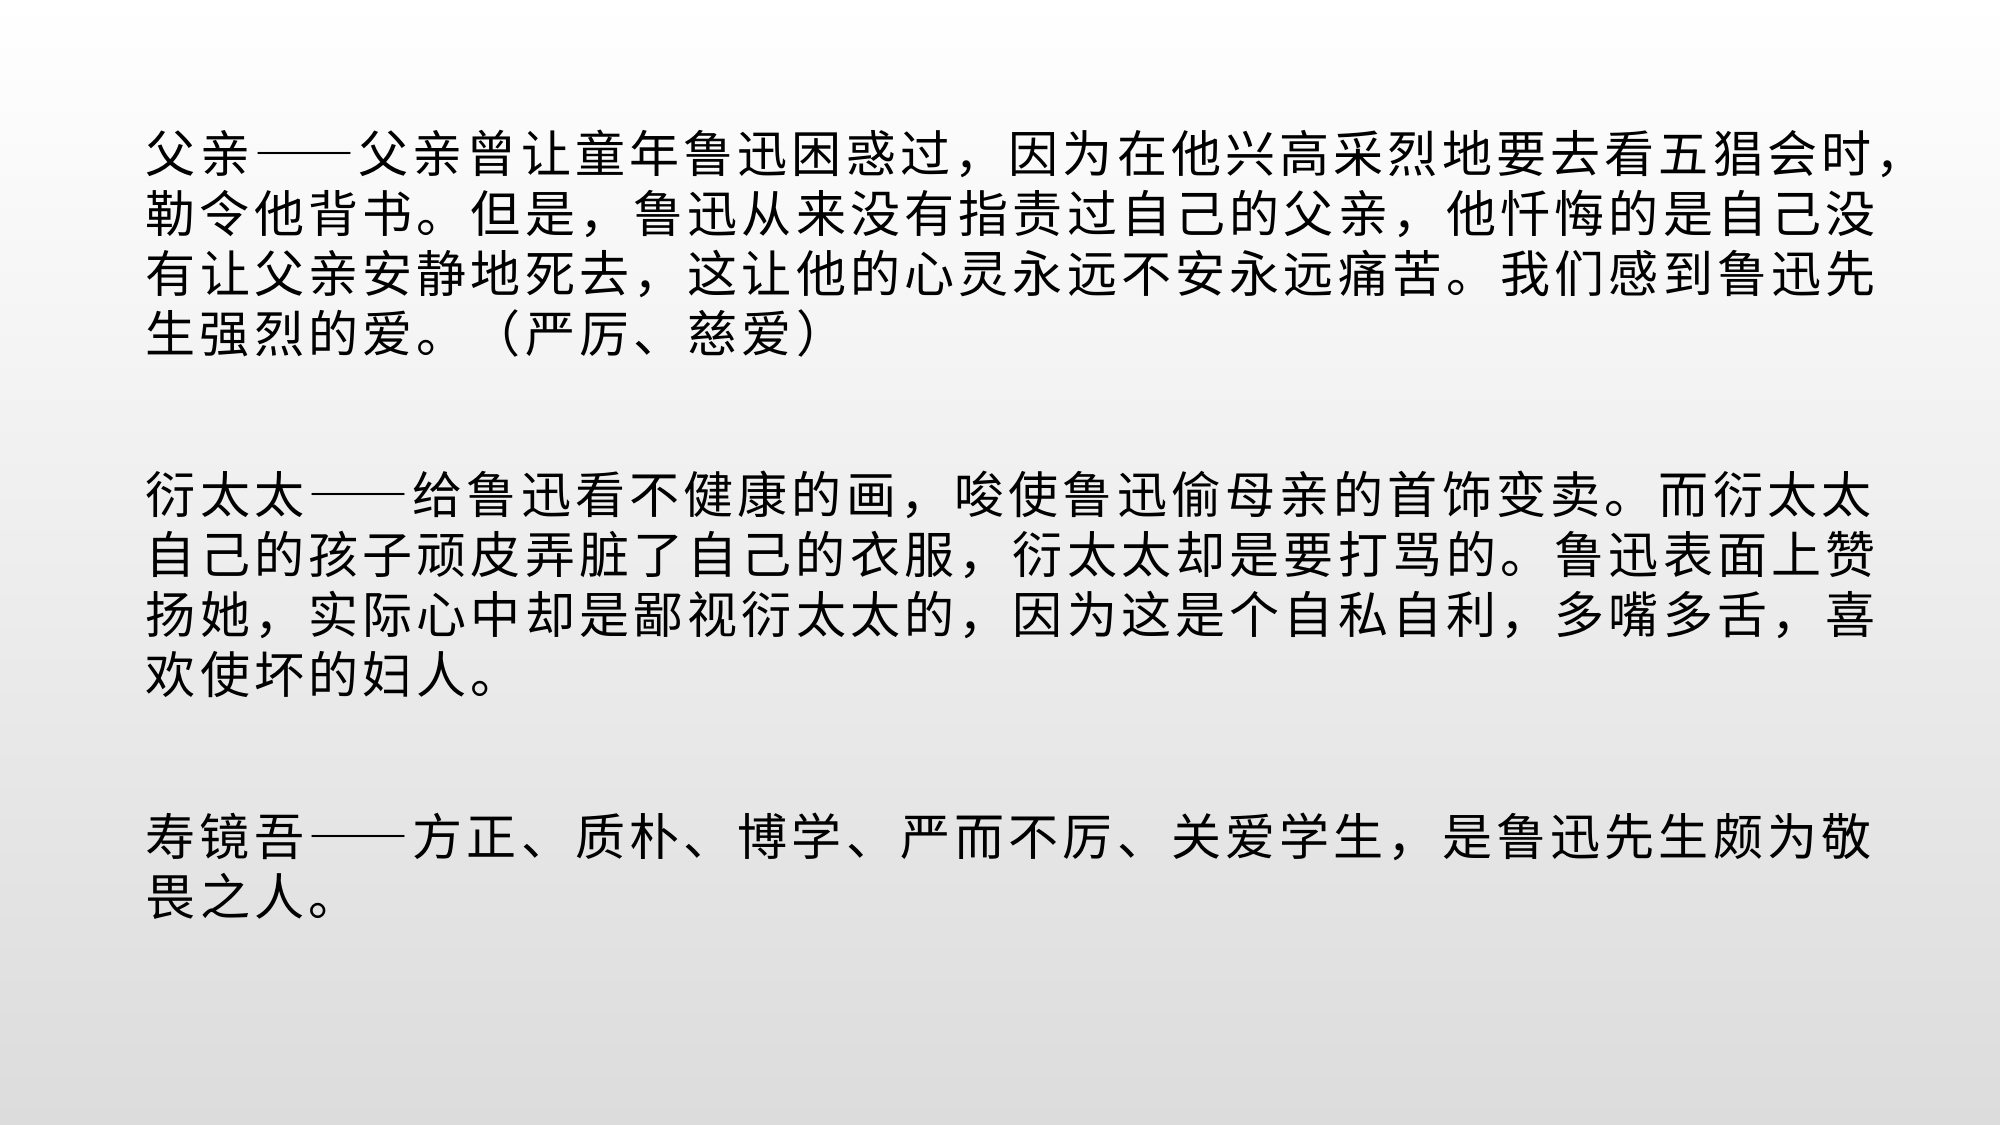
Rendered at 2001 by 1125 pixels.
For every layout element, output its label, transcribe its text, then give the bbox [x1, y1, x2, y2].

subtitle 父亲——父亲曾让童年鲁迅困惑过，因为在他兴高采烈地要去看五猖会时，勒令他背书。但是，鲁迅从来没有指责过自己的父亲，他忏悔的是自己没有让父亲安静地死去，这让他的心灵永远不安永远痛苦。我们感到鲁迅先生强烈的爱。（严厉、慈爱） 衍太太——给鲁迅看不健康的画，唆使鲁迅偷母亲的首饰变卖。而衍太太自己的孩子顽皮弄脏了自己的衣服，衍太太却是要打骂的。鲁迅表面上赞扬她，实际心中却是鄙视衍太太的，因为这是个自私自利，多嘴多舌，喜欢使坏的妇人。 寿镜吾——方正、质朴、博学、严而不厉、关爱学生，是鲁迅先生颇为敬畏之人。 [129, 115, 1910, 272]
